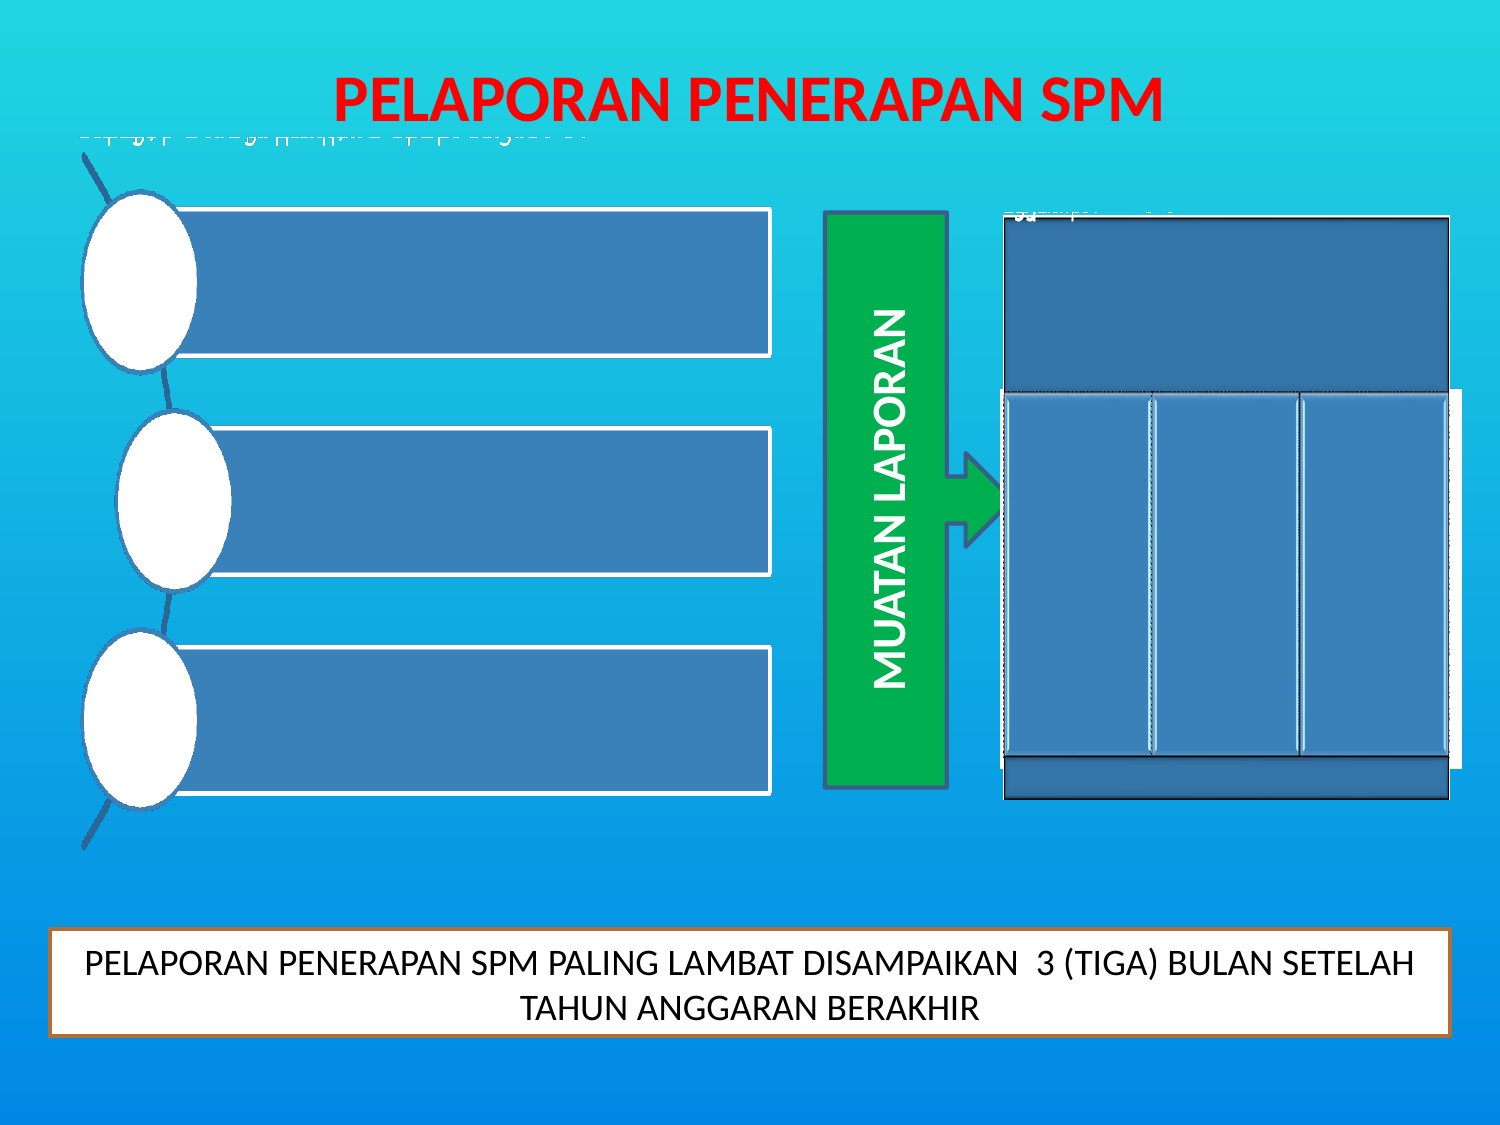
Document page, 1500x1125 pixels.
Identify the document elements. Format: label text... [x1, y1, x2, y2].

text_box MUATAN LAPORAN [825, 212, 947, 788]
text_box PELAPORAN PENERAPAN SPM PALING LAMBAT DISAMPAIKAN 3 (TIGA) BULAN SETELAH TAHUN ANGGARAN BERAKHIR [50, 928, 1450, 1037]
picture [0, 137, 1500, 849]
text_box [947, 453, 994, 547]
title PELAPORAN PENERAPAN SPM [50, 50, 1450, 140]
